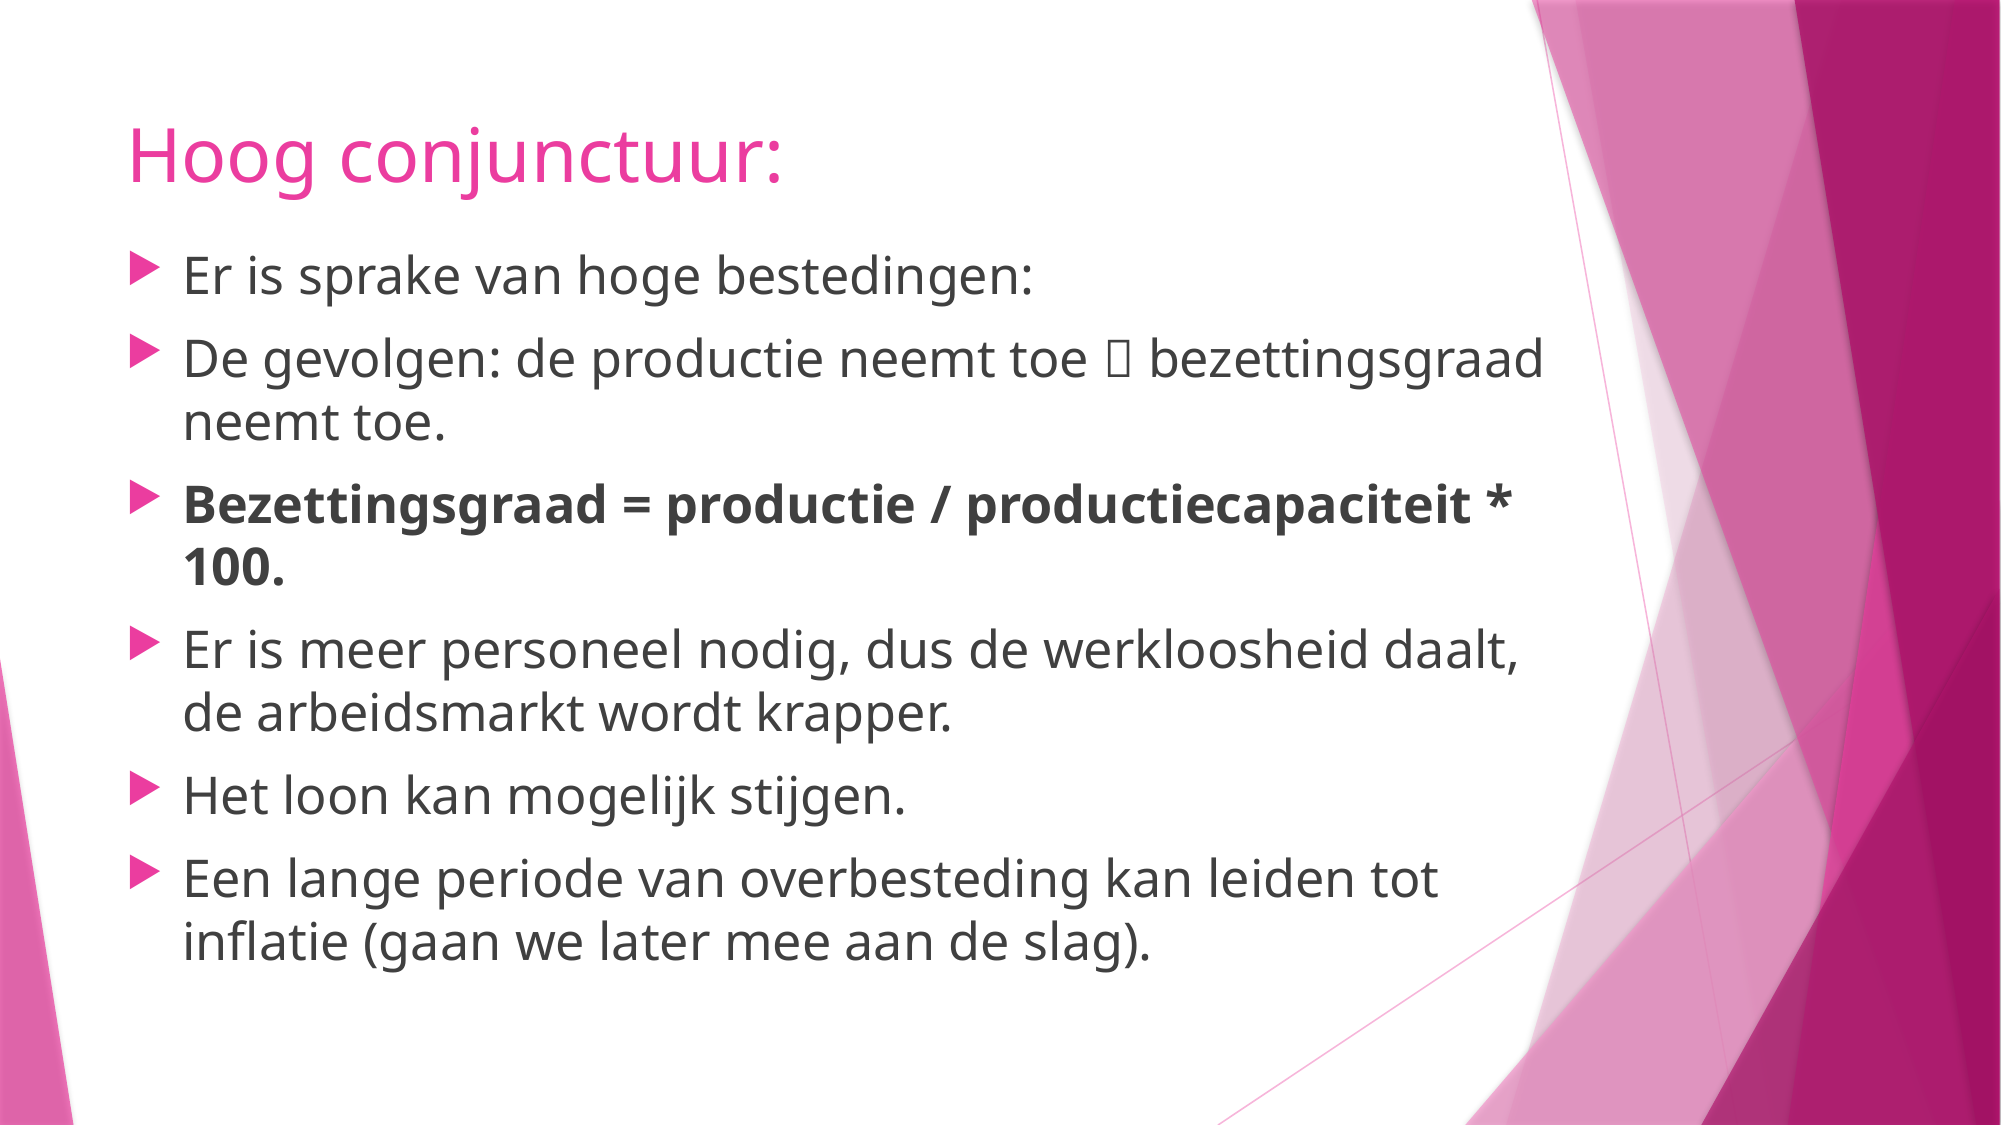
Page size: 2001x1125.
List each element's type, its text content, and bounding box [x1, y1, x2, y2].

list Er is sprake van hoge bestedingen: De gevolgen: de productie neemt toe  bezettingsgraad neemt toe. Bezettingsgraad = productie / productiecapaciteit * 100. Er is meer personeel nodig, dus de werkloosheid daalt, de arbeidsmarkt wordt krapper. Het loon kan mogelijk stijgen. Een lange periode van overbesteding kan leiden tot inflatie (gaan we later mee aan de slag). [111, 234, 1585, 1078]
title Hoog conjunctuur: [111, 99, 1522, 234]
